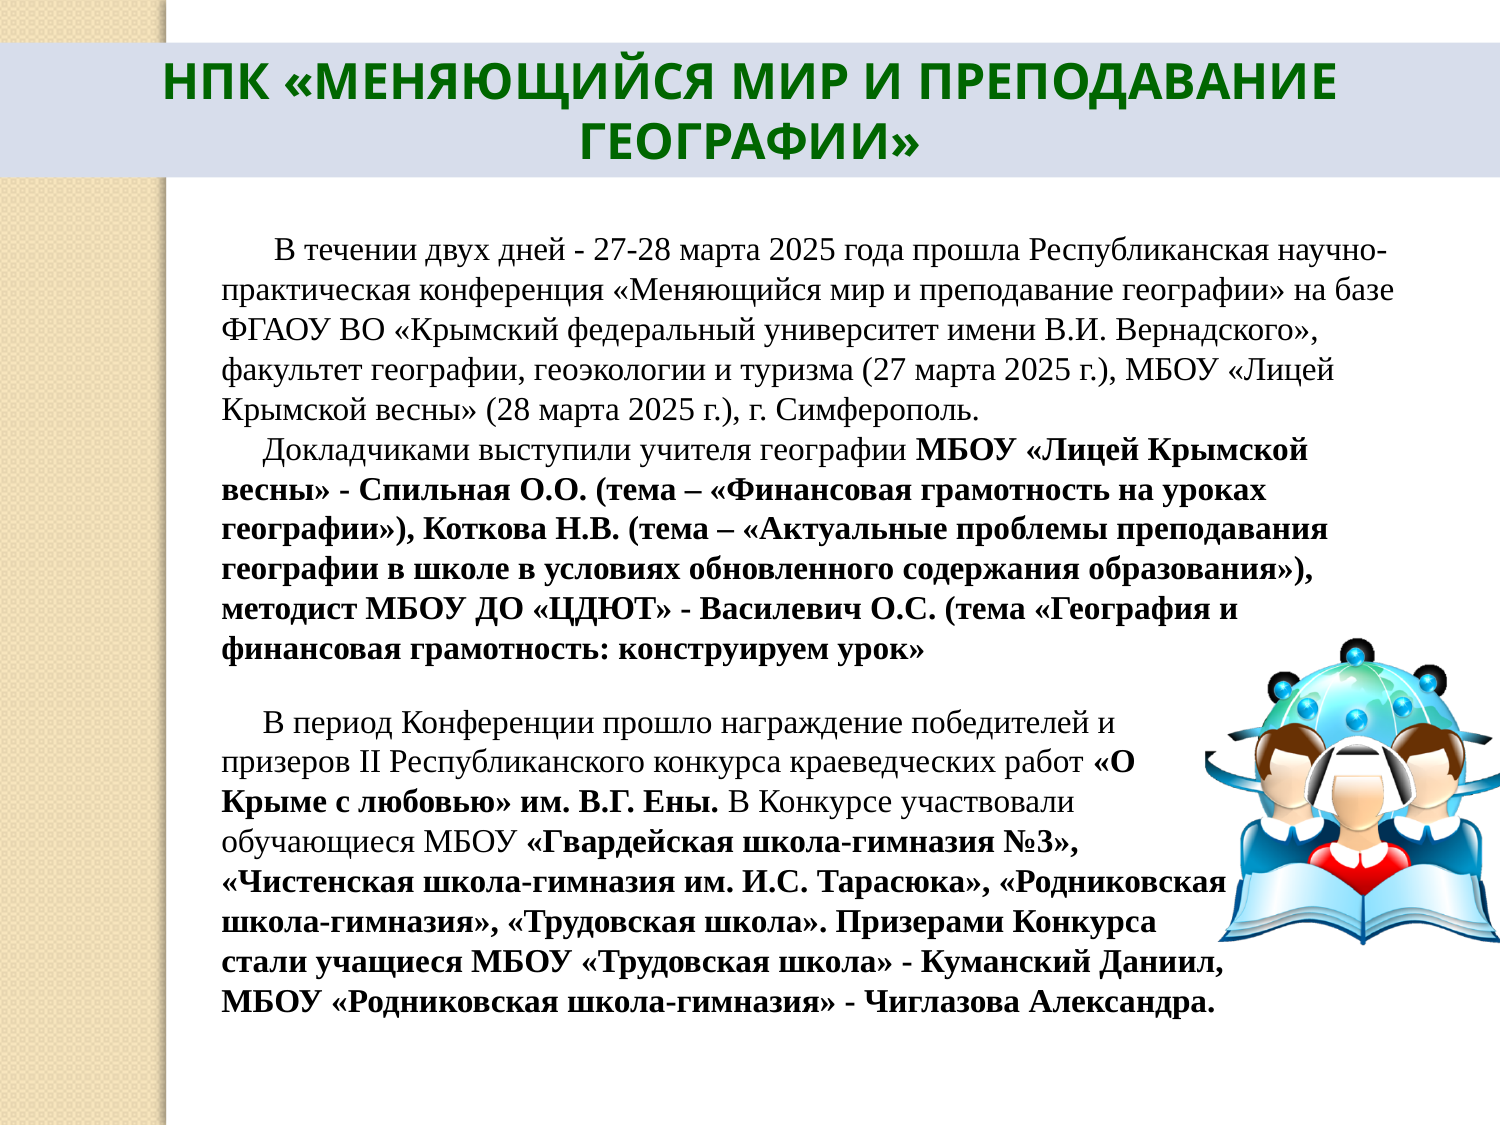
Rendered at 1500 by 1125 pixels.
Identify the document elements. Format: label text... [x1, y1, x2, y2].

text_box НПК «МЕНЯЮЩИЙСЯ МИР И ПРЕПОДАВАНИЕ ГЕОГРАФИИ» [0, 42, 1500, 178]
text_box В течении двух дней - 27-28 марта 2025 года прошла Республиканская научно-практическая конференция «Меняющийся мир и преподавание географии» на базе ФГАОУ ВО «Крымский федеральный университет имени В.И. Вернадского», факультет географии, геоэкологии и туризма (27 марта 2025 г.), МБОУ «Лицей Крымской весны» (28 марта 2025 г.), г. Симферополь. Докладчиками выступили учителя географии МБОУ «Лицей Крымской весны» - Спильная О.О. (тема – «Финансовая грамотность на уроках географии»), Коткова Н.В. (тема – «Актуальные проблемы преподавания географии в школе в условиях обновленного содержания образования»), методист МБОУ ДО «ЦДЮТ» - Василевич О.С. (тема «География и финансовая грамотность: конструируем урок» [206, 219, 1435, 674]
picture [1198, 633, 1500, 949]
text_box В период Конференции прошло награждение победителей и призеров II Республиканского конкурса краеведческих работ «О Крыме с любовью» им. В.Г. Ены. В Конкурсе участвовали обучающиеся МБОУ «Гвардейская школа-гимназия №3», «Чистенская школа-гимназия им. И.С. Тарасюка», «Родниковская школа-гимназия», «Трудовская школа». Призерами Конкурса стали учащиеся МБОУ «Трудовская школа» - Куманский Даниил, МБОУ «Родниковская школа-гимназия» - Чиглазова Александра. [206, 692, 1258, 1072]
